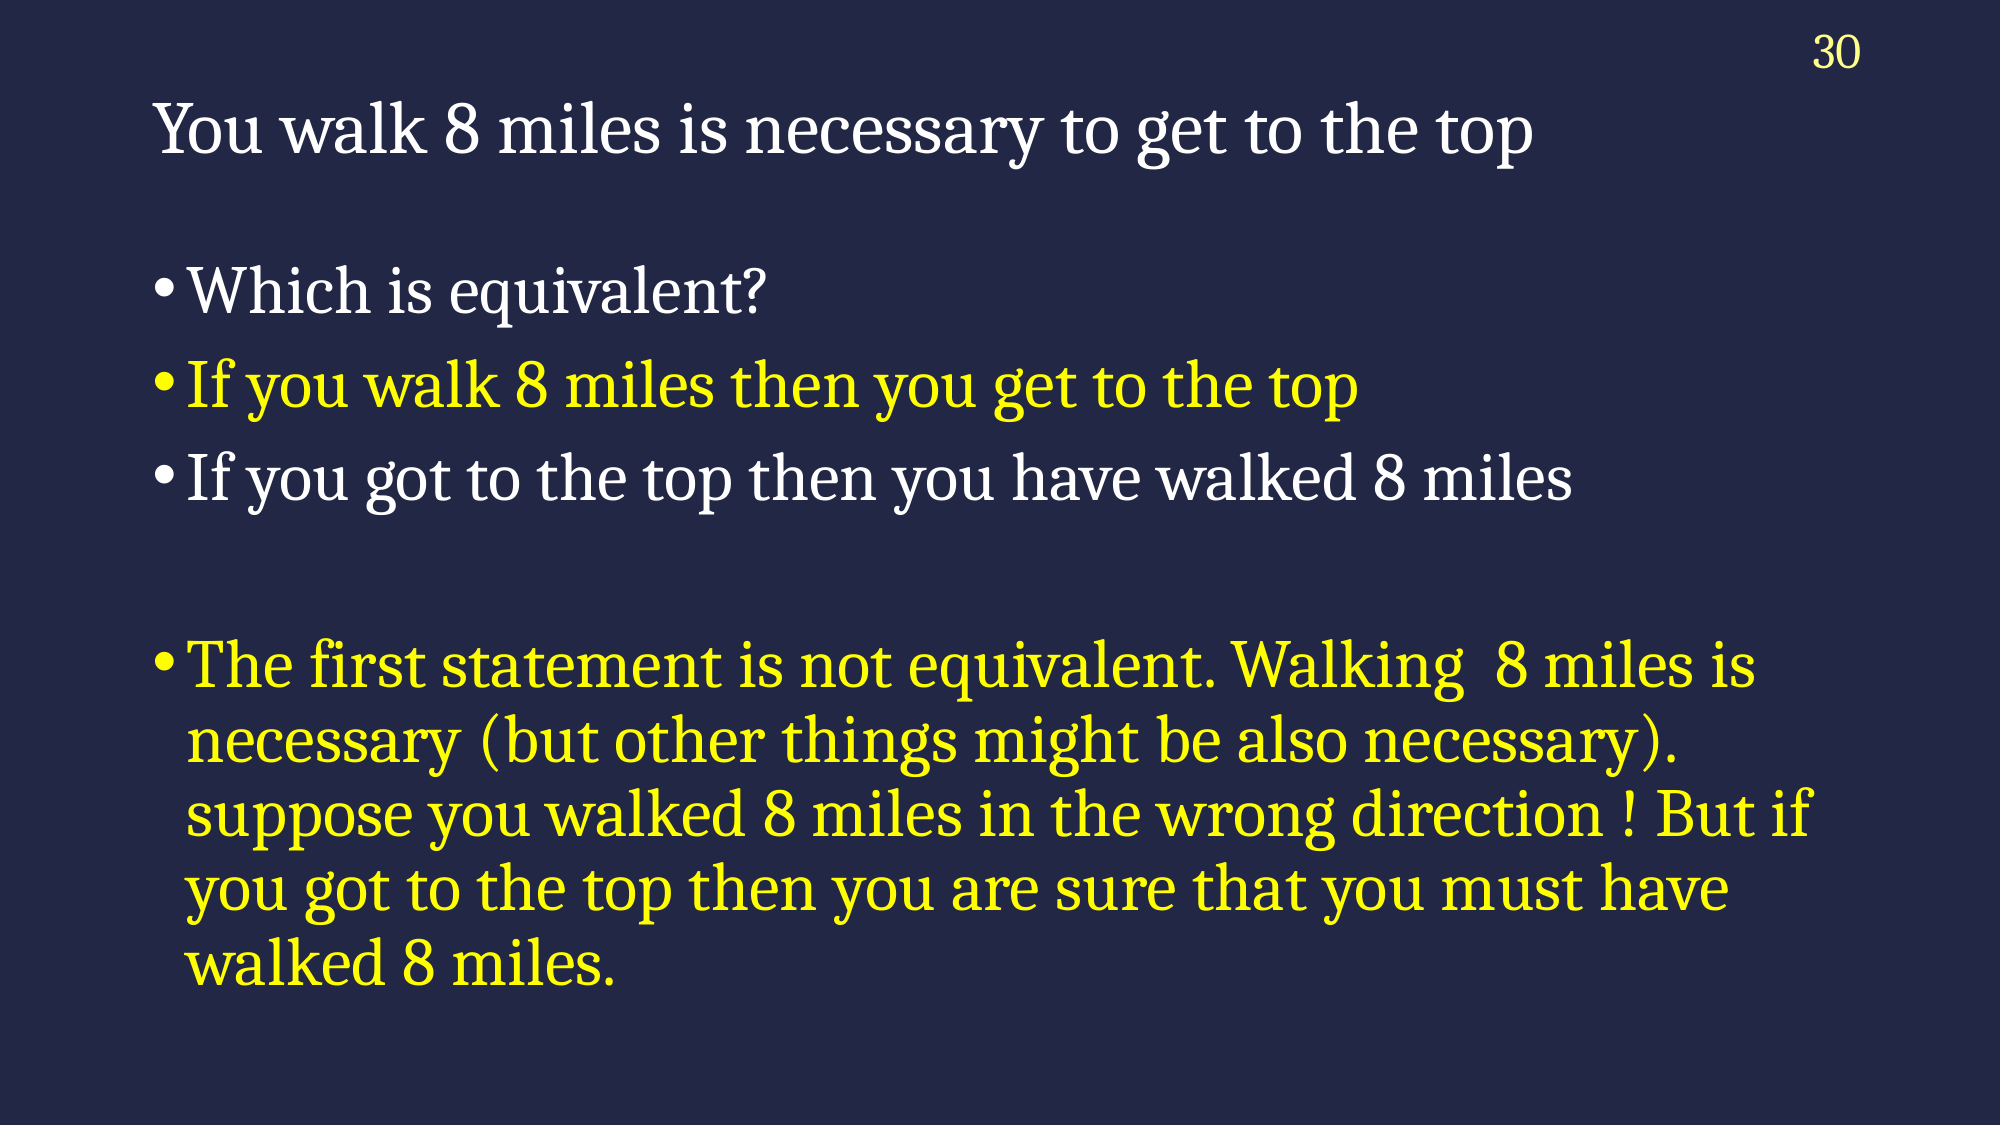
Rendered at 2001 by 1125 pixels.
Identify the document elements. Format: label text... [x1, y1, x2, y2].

title You walk 8 miles is necessary to get to the top [137, 59, 1863, 198]
slide_number 30 [1760, 18, 1877, 79]
list Which is equivalent? If you walk 8 miles then you get to the top If you got to the top then you have walked 8 miles The first statement is not equivalent. Walking 8 miles is necessary (but other things might be also necessary). suppose you walked 8 miles in the wrong direction ! But if you got to the top then you are sure that you must have walked 8 miles. [137, 246, 1863, 1014]
